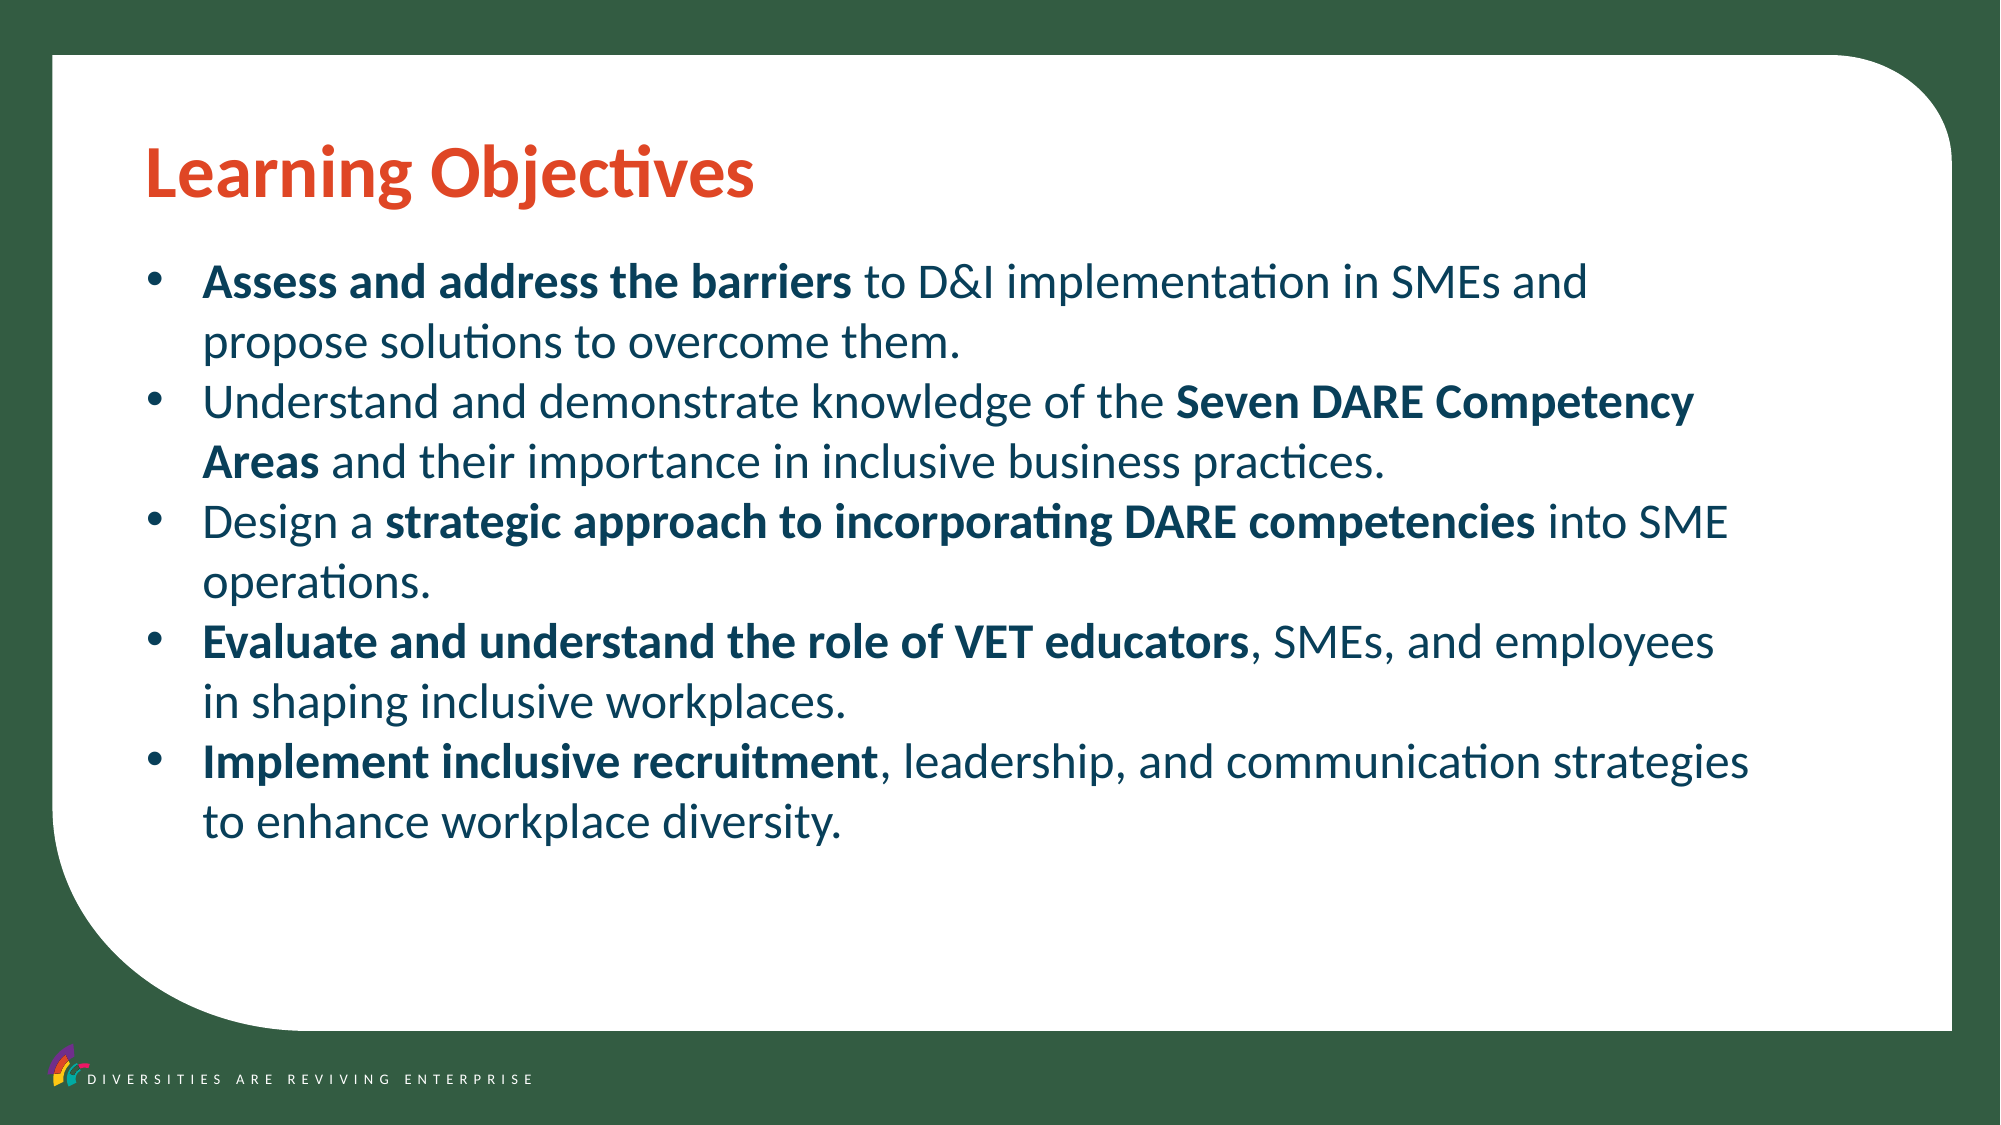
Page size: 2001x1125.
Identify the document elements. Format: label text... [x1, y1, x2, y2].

list Learning Objectives [130, 124, 1869, 257]
list Assess and address the barriers to D&I implementation in SMEs and propose solutions to overcome them. Understand and demonstrate knowledge of the Seven DARE Competency Areas and their importance in inclusive business practices. Design a strategic approach to incorporating DARE competencies into SME operations. Evaluate and understand the role of VET educators, SMEs, and employees in shaping inclusive workplaces. Implement inclusive recruitment, leadership, and communication strategies to enhance workplace diversity. [130, 221, 1768, 875]
